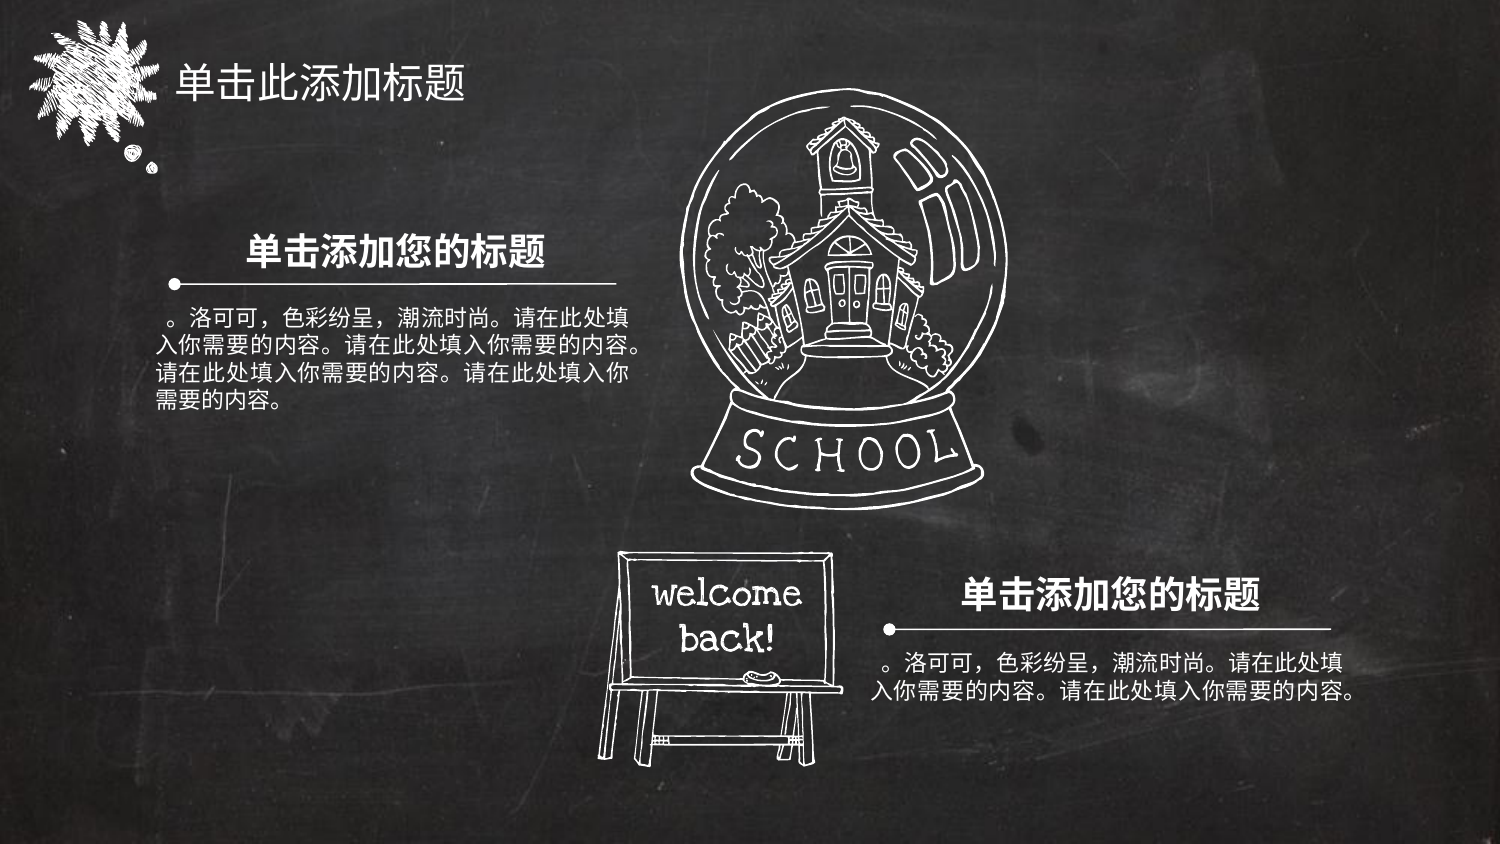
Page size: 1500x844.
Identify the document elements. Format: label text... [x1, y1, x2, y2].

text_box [140, 220, 645, 451]
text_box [29, 19, 160, 174]
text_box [679, 87, 1008, 511]
text_box 单击此添加标题 [163, 49, 561, 114]
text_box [855, 563, 1360, 713]
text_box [597, 550, 844, 768]
picture [0, 0, 1500, 844]
